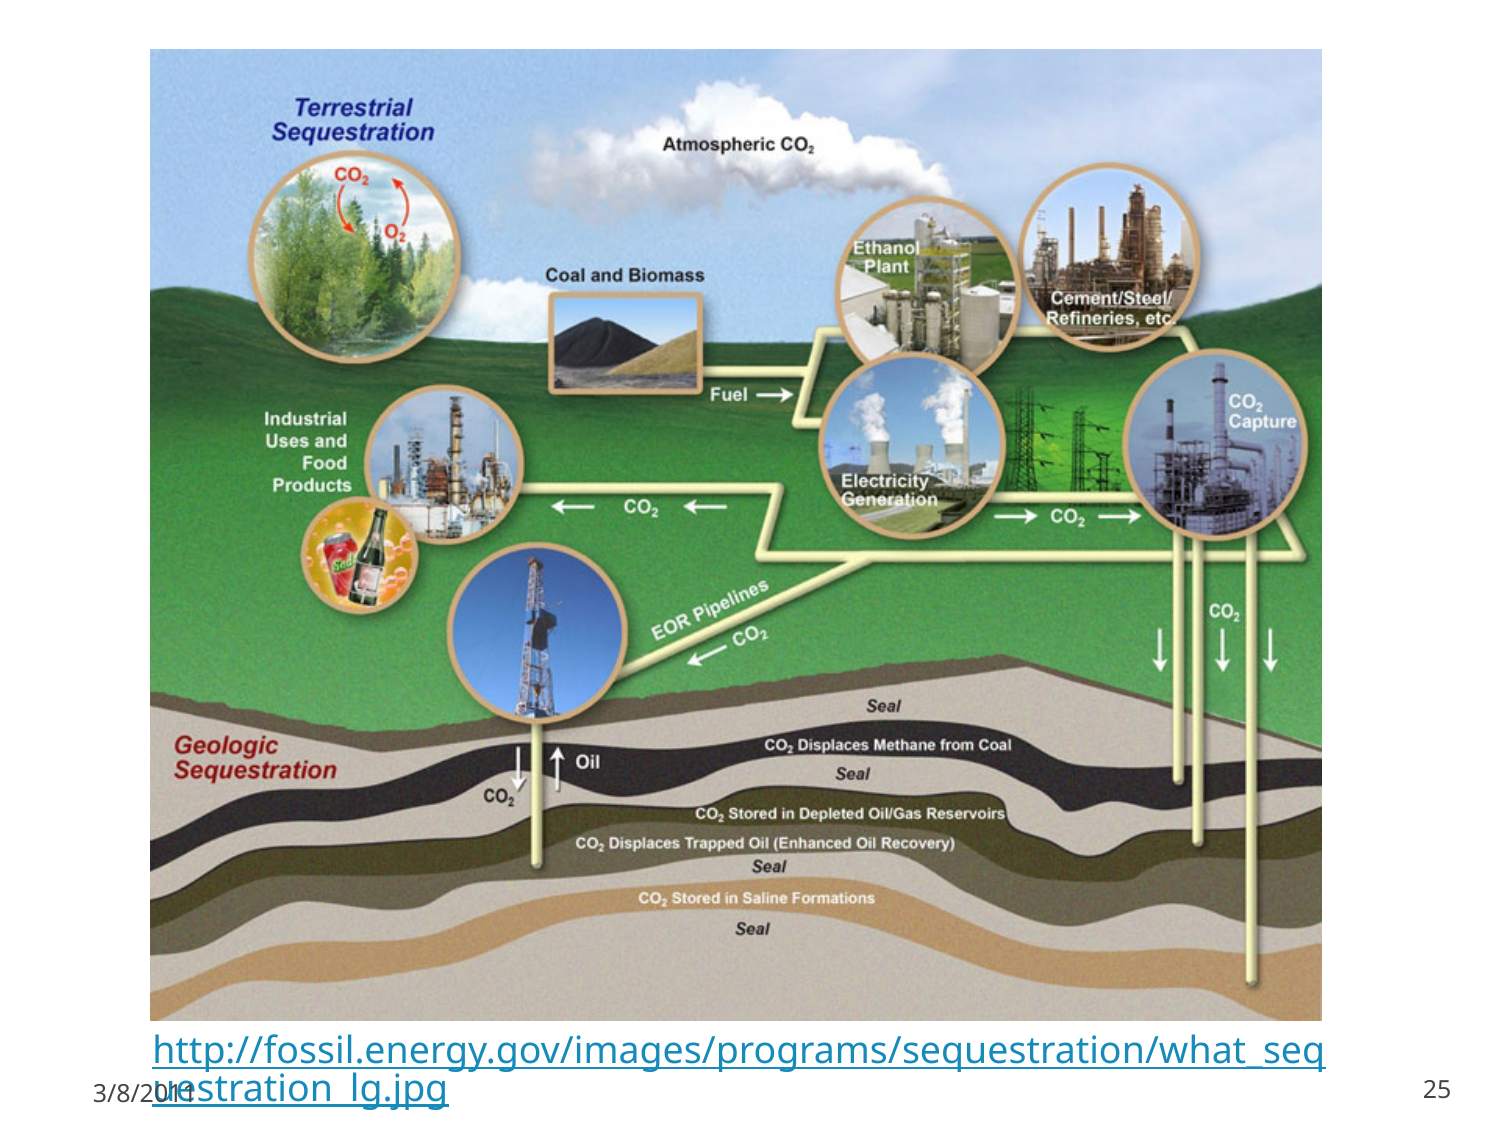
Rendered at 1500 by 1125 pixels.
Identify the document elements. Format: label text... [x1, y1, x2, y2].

picture [149, 49, 1322, 1021]
text_box http://fossil.energy.gov/images/programs/sequestration/what_sequestration_lg.jpg [137, 1018, 1363, 1085]
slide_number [75, 1062, 425, 1108]
slide_number 25 [1345, 1062, 1467, 1108]
